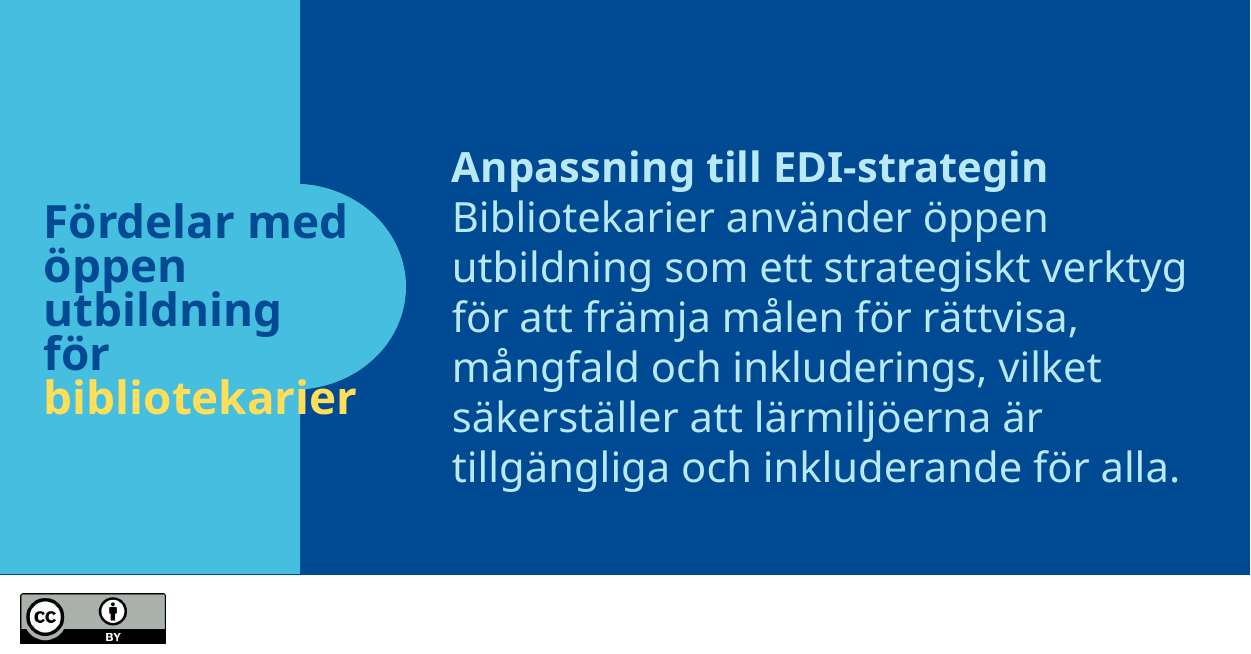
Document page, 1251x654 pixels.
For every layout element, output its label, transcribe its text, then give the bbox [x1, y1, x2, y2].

picture [20, 592, 166, 645]
text_box Fördelar med öppen utbildning för bibliotekarier [31, 191, 373, 436]
text_box [0, 0, 301, 574]
text_box [0, 582, 1250, 654]
text_box [252, 183, 336, 191]
text_box Anpassning till EDI-strategin Bibliotekarier använder öppen utbildning som ett strategiskt verktyg för att främja målen för rättvisa, mångfald och inkluderings, vilket säkerställer att lärmiljöerna är tillgängliga och inkluderande för alla. [439, 128, 1202, 504]
text_box [373, 213, 407, 360]
